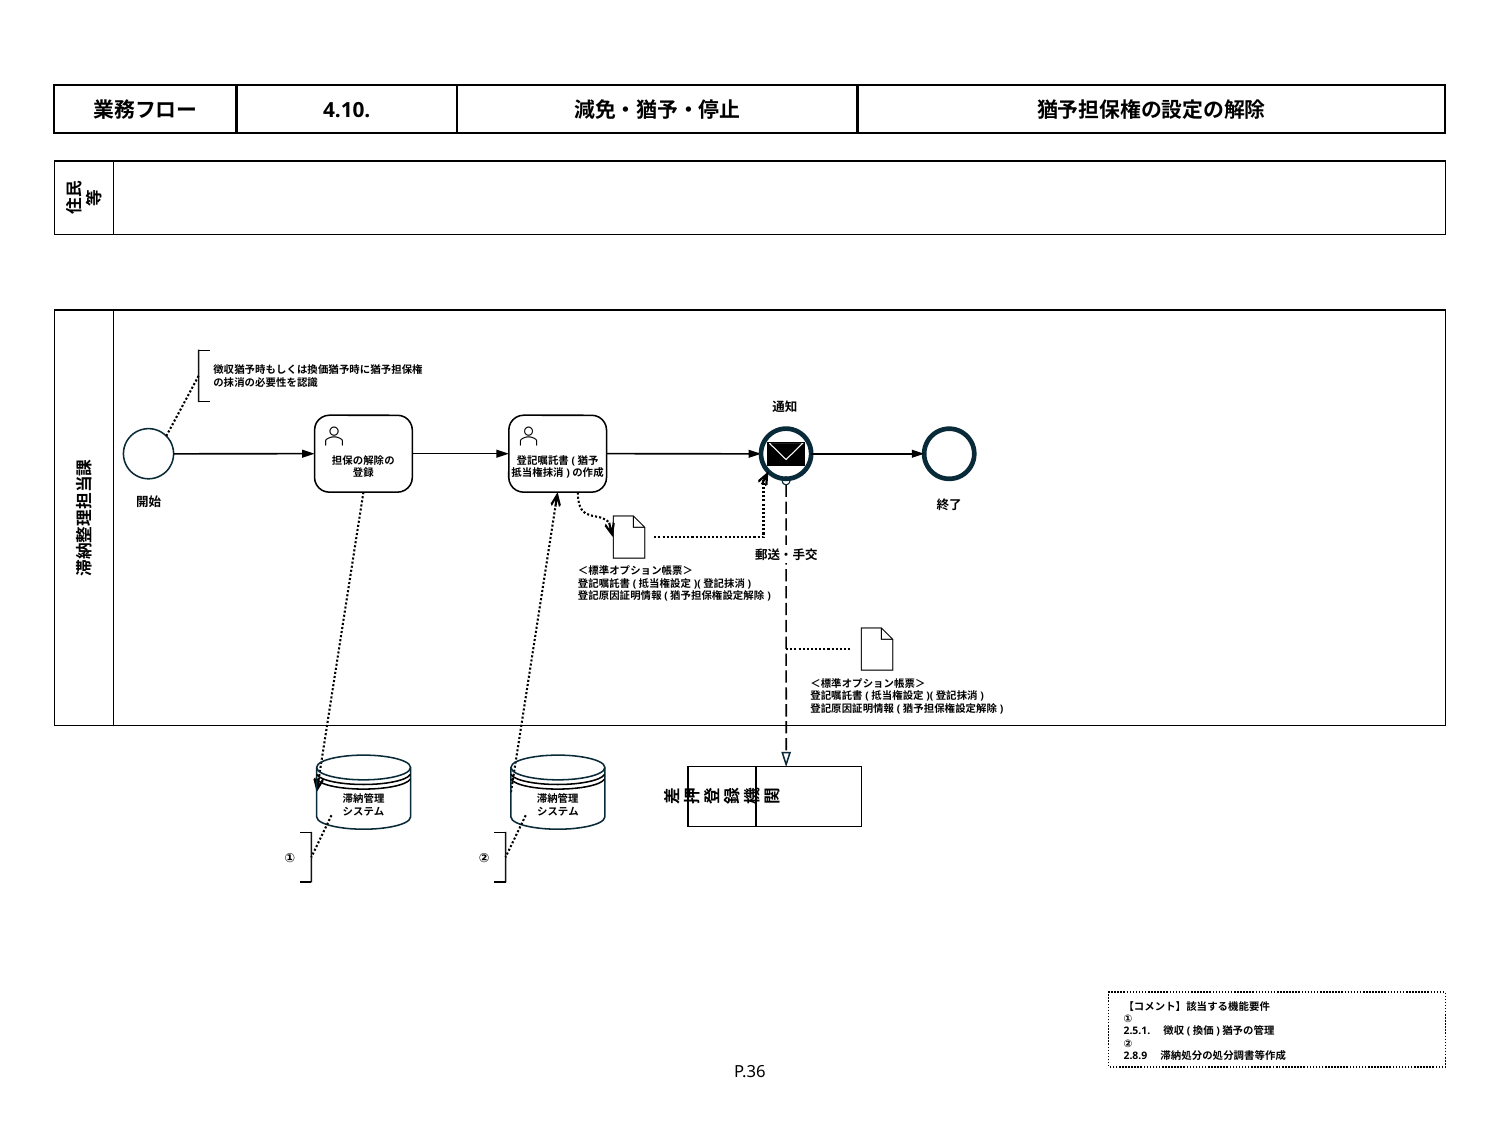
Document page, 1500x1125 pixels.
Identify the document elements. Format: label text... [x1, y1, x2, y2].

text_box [653, 471, 769, 538]
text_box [53, 309, 1447, 727]
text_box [165, 349, 444, 437]
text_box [562, 491, 666, 604]
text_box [53, 160, 1447, 236]
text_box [53, 84, 1447, 134]
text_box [315, 754, 412, 830]
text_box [785, 623, 959, 712]
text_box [401, 814, 527, 883]
slide_number P.36 [581, 1042, 919, 1103]
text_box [687, 766, 863, 828]
text_box 【コメント】該当する機能要件 ① 2.5.1. 徴収(換価)猶予の管理 ② 2.8.9 滞納処分の処分調書等作成 [1107, 991, 1447, 1069]
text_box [760, 428, 812, 480]
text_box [314, 414, 413, 493]
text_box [781, 727, 791, 765]
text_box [508, 414, 608, 493]
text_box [207, 814, 332, 883]
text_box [509, 754, 606, 830]
